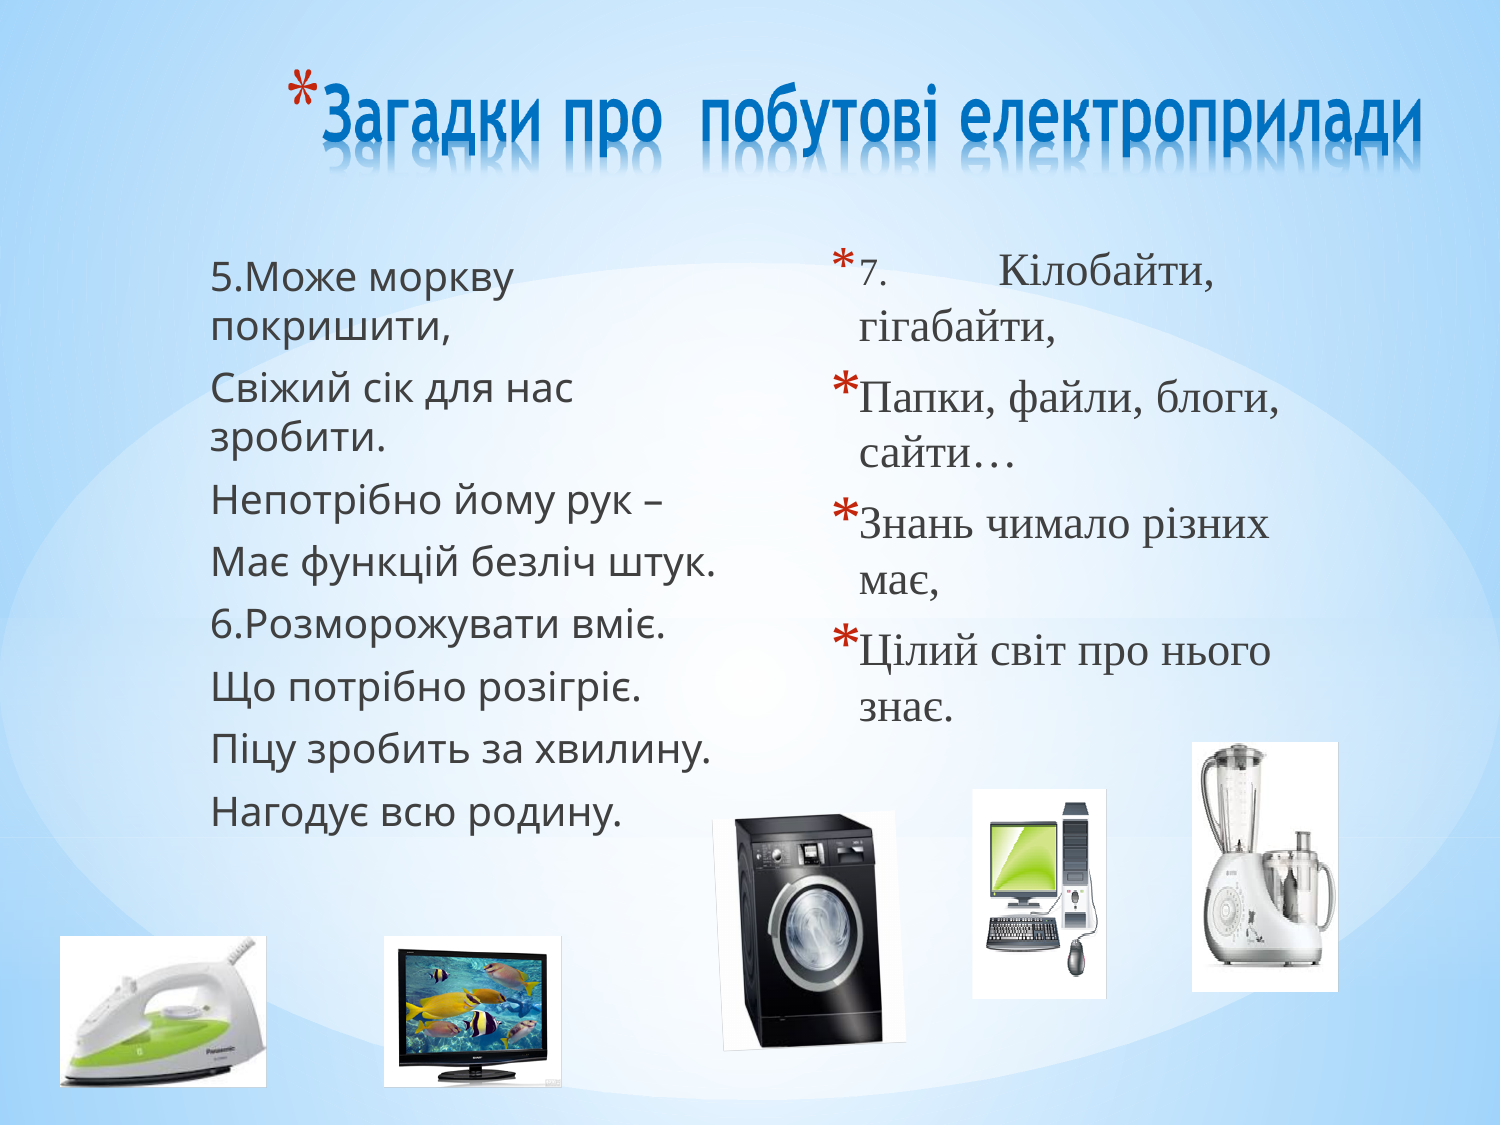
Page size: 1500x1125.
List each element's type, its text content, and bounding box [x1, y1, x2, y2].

picture [241, 18, 1459, 221]
list 5.Може моркву покришити, Свіжий сік для нас зробити. Непотрібно йому рук – Має функцій безліч штук. 6.Розморожувати вміє. Що потрібно розігріє. Піцу зробить за хвилину. Нагодує всю родину. [194, 243, 737, 881]
picture [59, 741, 1500, 1114]
list 7. Кілобайти, гігабайти, Папки, файли, блоги, сайти… Знань чимало різних має, Цілий світ про нього знає. [809, 231, 1311, 742]
